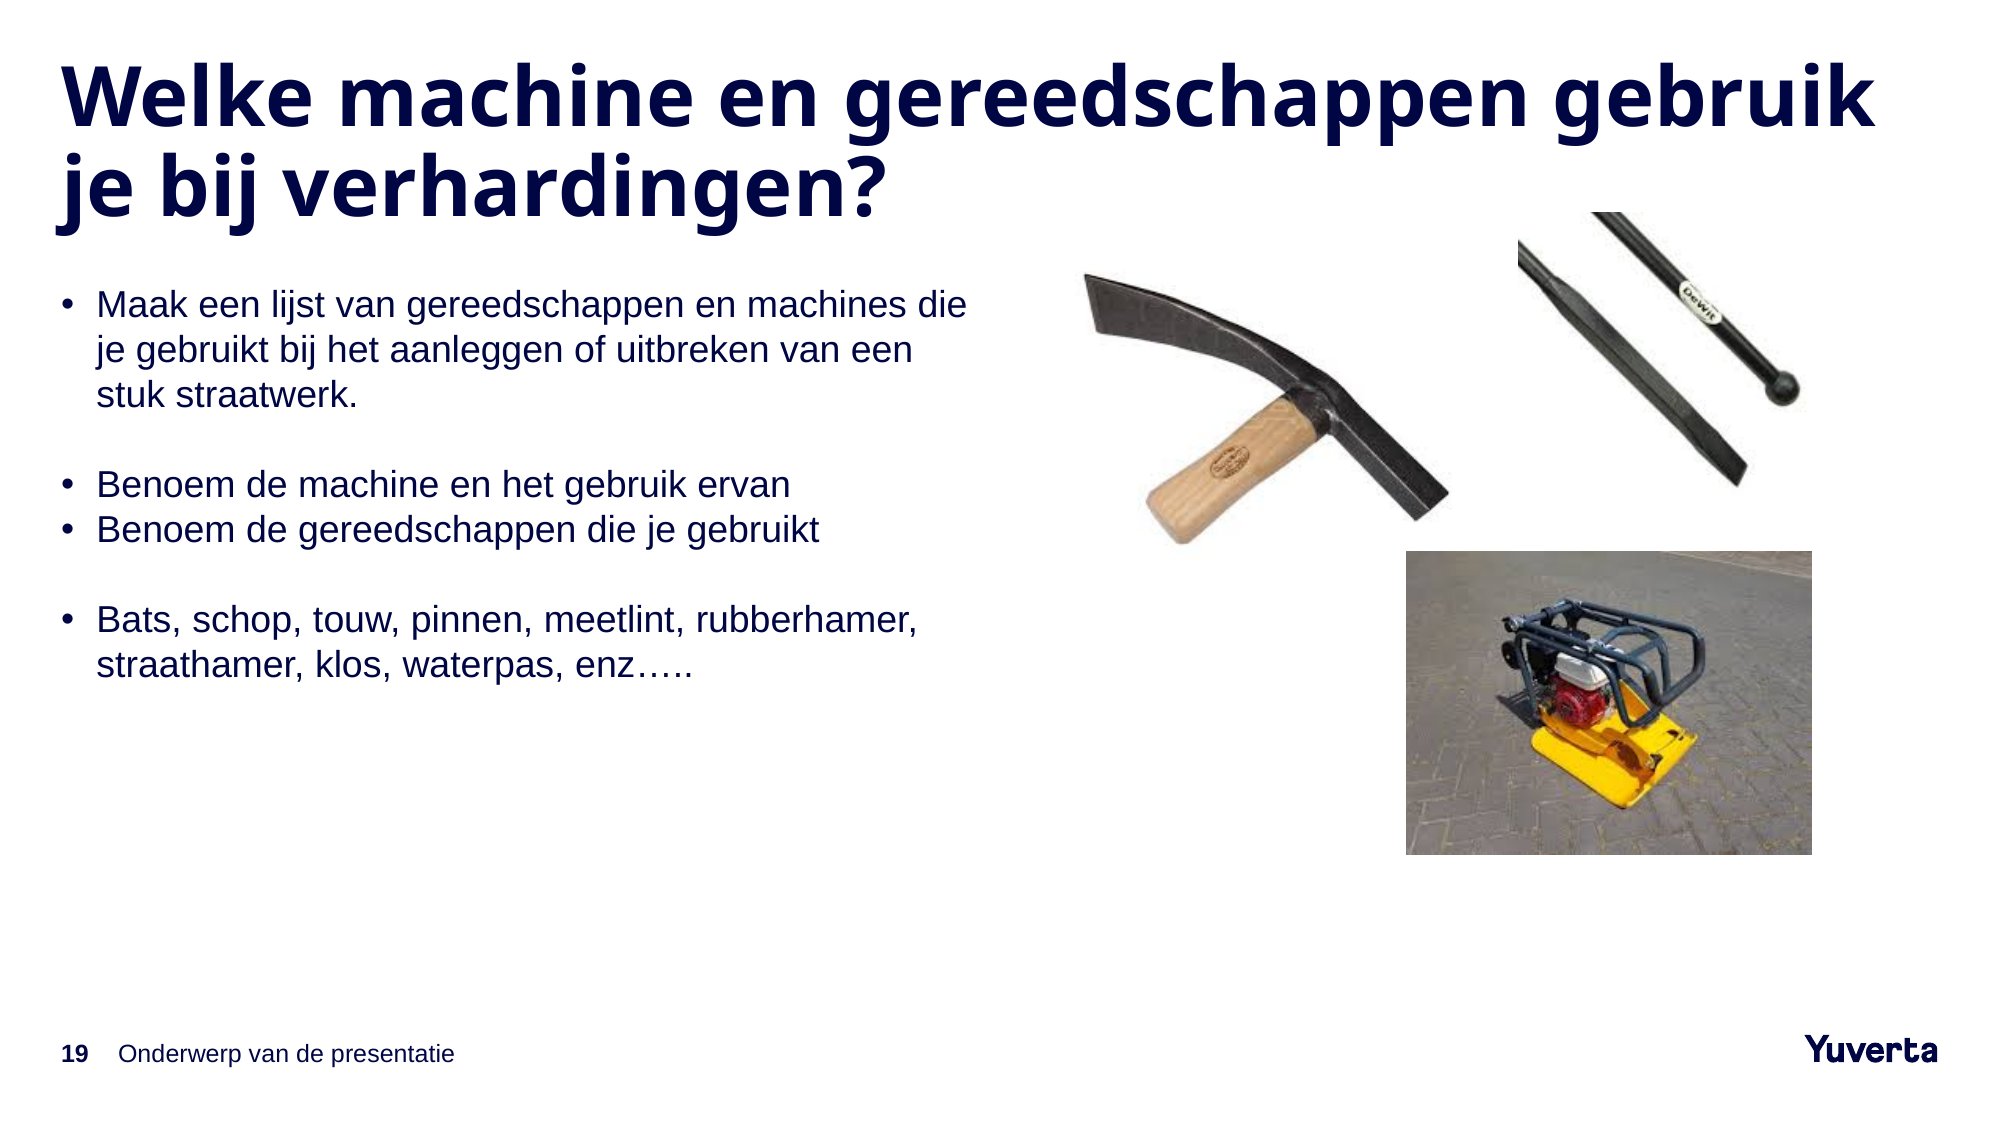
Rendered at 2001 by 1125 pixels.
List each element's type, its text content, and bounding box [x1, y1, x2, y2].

slide_number 19 [60, 1037, 113, 1073]
picture [1518, 212, 1924, 516]
picture [1063, 259, 1812, 855]
title Welke machine en gereedschappen gebruik je bij verhardingen? [60, 48, 1938, 239]
footer Onderwerp van de presentatie [118, 1037, 987, 1073]
list Maak een lijst van gereedschappen en machines die je gebruikt bij het aanleggen of uitbreken van een stuk straatwerk. Benoem de machine en het gebruik ervan Benoem de gereedschappen die je gebruikt Bats, schop, touw, pinnen, meetlint, rubberhamer, straathamer, klos, waterpas, enz….. [60, 280, 987, 1006]
